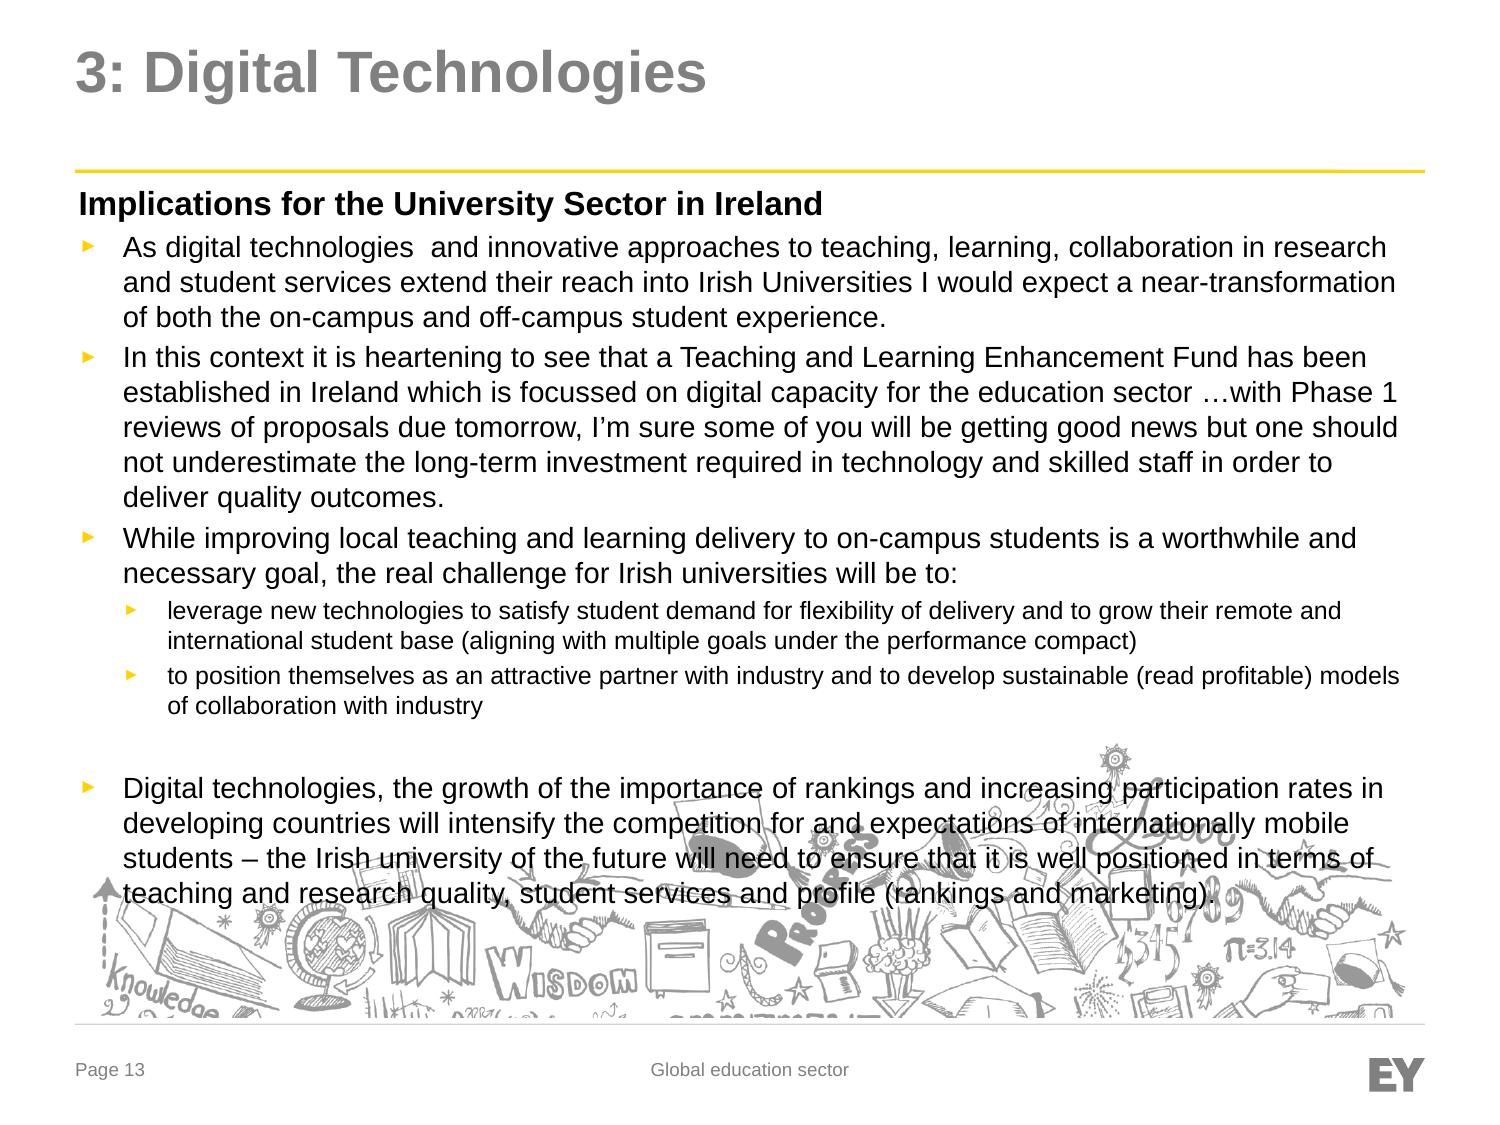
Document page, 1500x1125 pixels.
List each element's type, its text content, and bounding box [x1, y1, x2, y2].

list Implications for the University Sector in Ireland As digital technologies and innovative approaches to teaching, learning, collaboration in research and student services extend their reach into Irish Universities I would expect a near-transformation of both the on-campus and off-campus student experience. In this context it is heartening to see that a Teaching and Learning Enhancement Fund has been established in Ireland which is focussed on digital capacity for the education sector …with Phase 1 reviews of proposals due tomorrow, I’m sure some of you will be getting good news but one should not underestimate the long-term investment required in technology and skilled staff in order to deliver quality outcomes. While improving local teaching and learning delivery to on-campus students is a worthwhile and necessary goal, the real challenge for Irish universities will be to: leverage new technologies to satisfy student demand for flexibility of delivery and to grow their remote and international student base (aligning with multiple goals under the performance compact) to position themselves as an attractive partner with industry and to develop sustainable (read profitable) models of collaboration with industry Digital technologies, the growth of the importance of rankings and increasing participation rates in developing countries will intensify the competition for and expectations of internationally mobile students – the Irish university of the future will need to ensure that it is well positioned in terms of teaching and research quality, student services and profile (rankings and marketing). [78, 182, 1429, 745]
picture [78, 743, 1426, 1018]
title 3: Digital Technologies [75, 45, 1425, 170]
